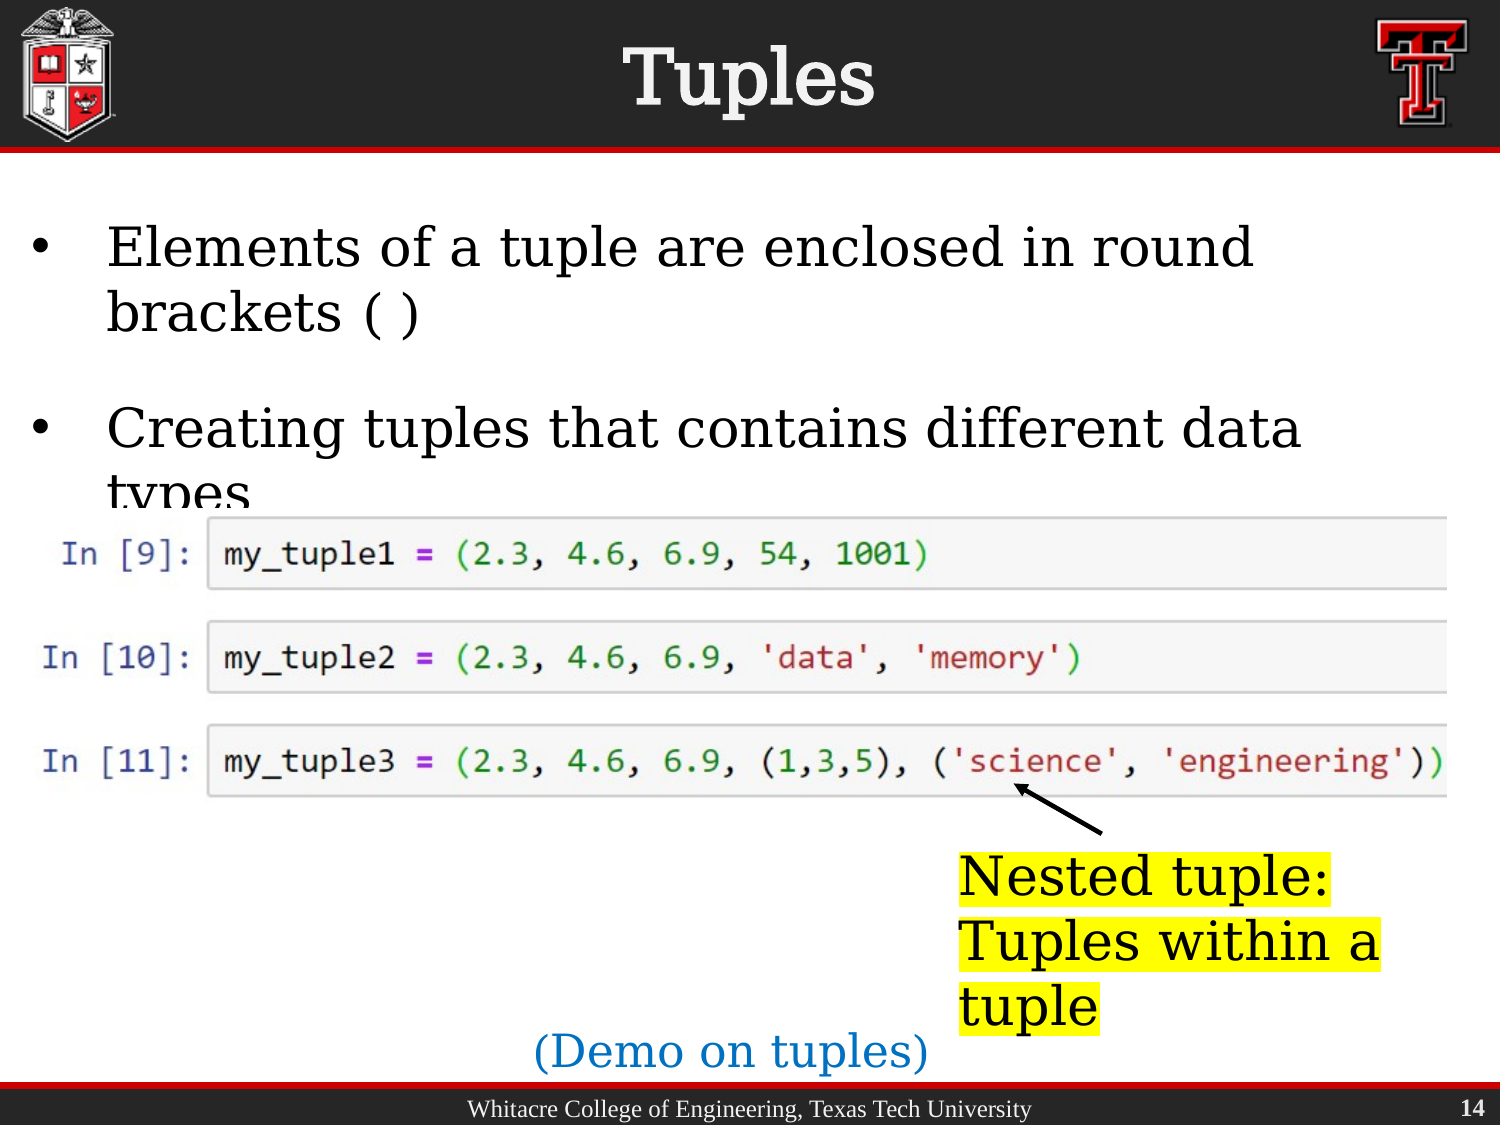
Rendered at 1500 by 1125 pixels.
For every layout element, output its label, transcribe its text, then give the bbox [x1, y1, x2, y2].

title Tuples [151, 6, 1349, 141]
text_box Elements of a tuple are enclosed in round brackets ( ) [16, 204, 1447, 350]
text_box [1013, 783, 1102, 835]
slide_number 14 [1392, 1086, 1500, 1125]
text_box Creating tuples that contains different data types [16, 385, 1400, 531]
picture [1373, 14, 1472, 128]
picture [21, 7, 116, 142]
text_box (Demo on tuples) [515, 1014, 947, 1084]
picture [33, 508, 1447, 809]
text_box Nested tuple: Tuples within a tuple [944, 833, 1468, 1044]
